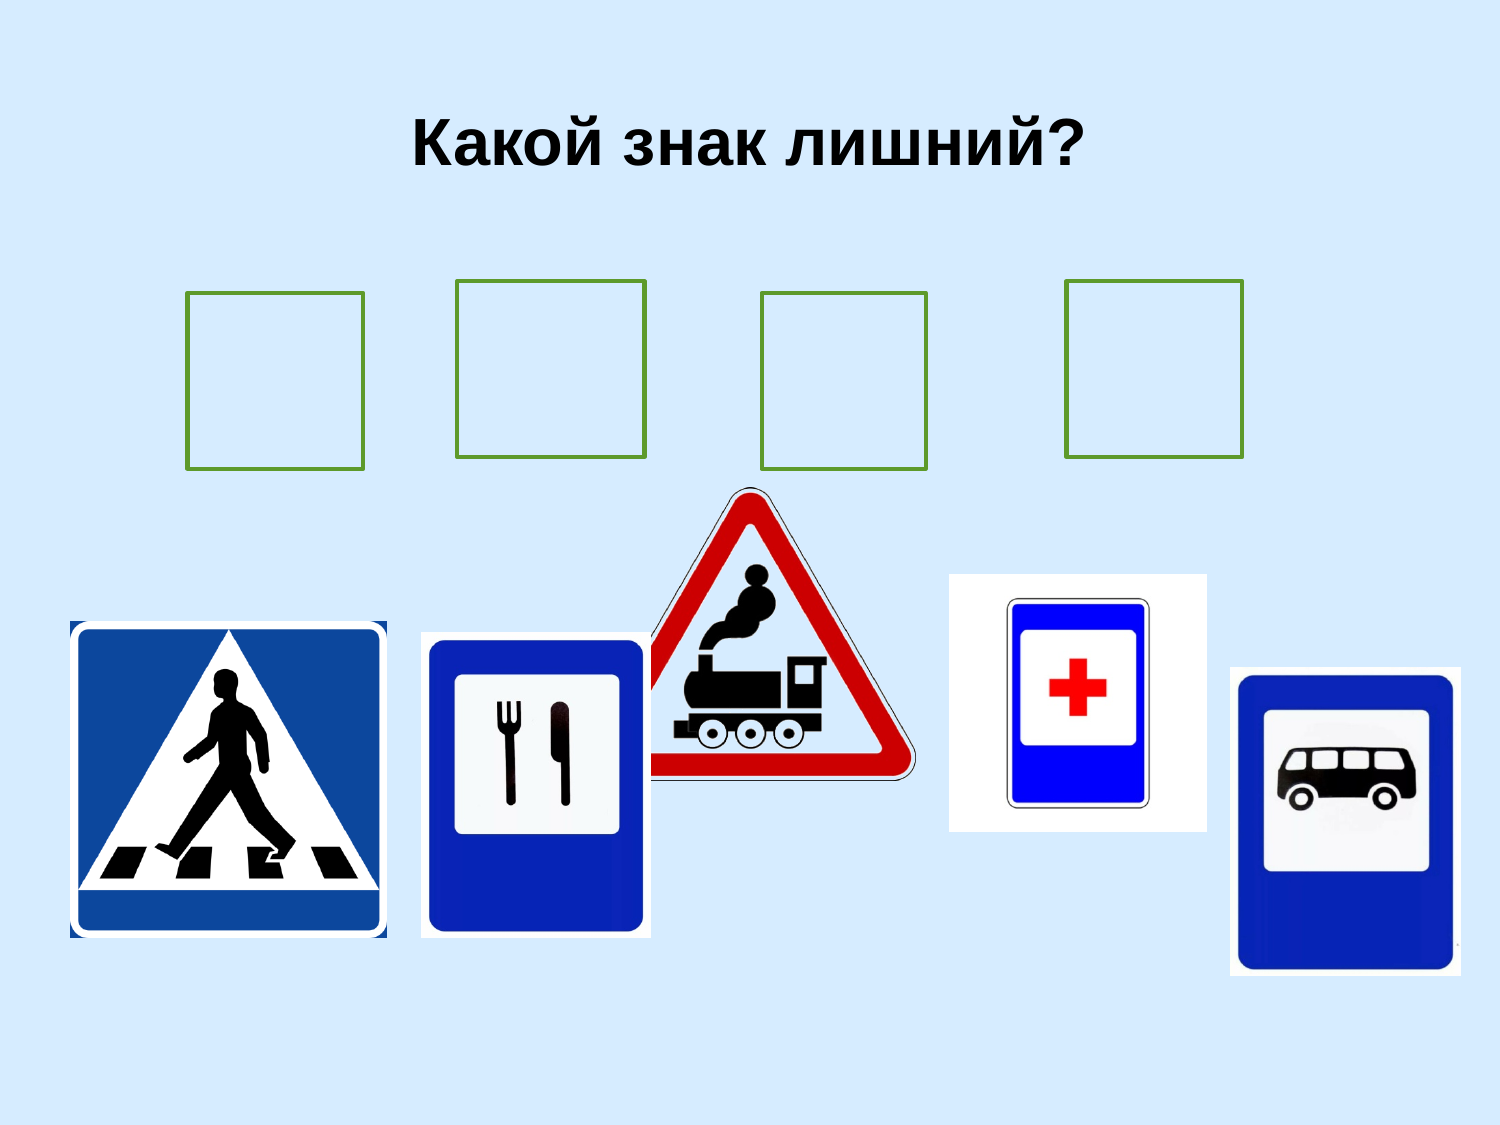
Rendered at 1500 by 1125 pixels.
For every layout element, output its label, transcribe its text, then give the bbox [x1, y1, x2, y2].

title Какой знак лишний? [75, 45, 1425, 233]
text_box [1064, 279, 1244, 459]
picture [70, 620, 387, 938]
picture [948, 573, 1208, 833]
text_box [455, 279, 647, 459]
text_box [185, 291, 365, 471]
picture [1230, 667, 1461, 976]
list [584, 486, 916, 781]
picture [421, 632, 651, 938]
text_box [760, 291, 928, 471]
